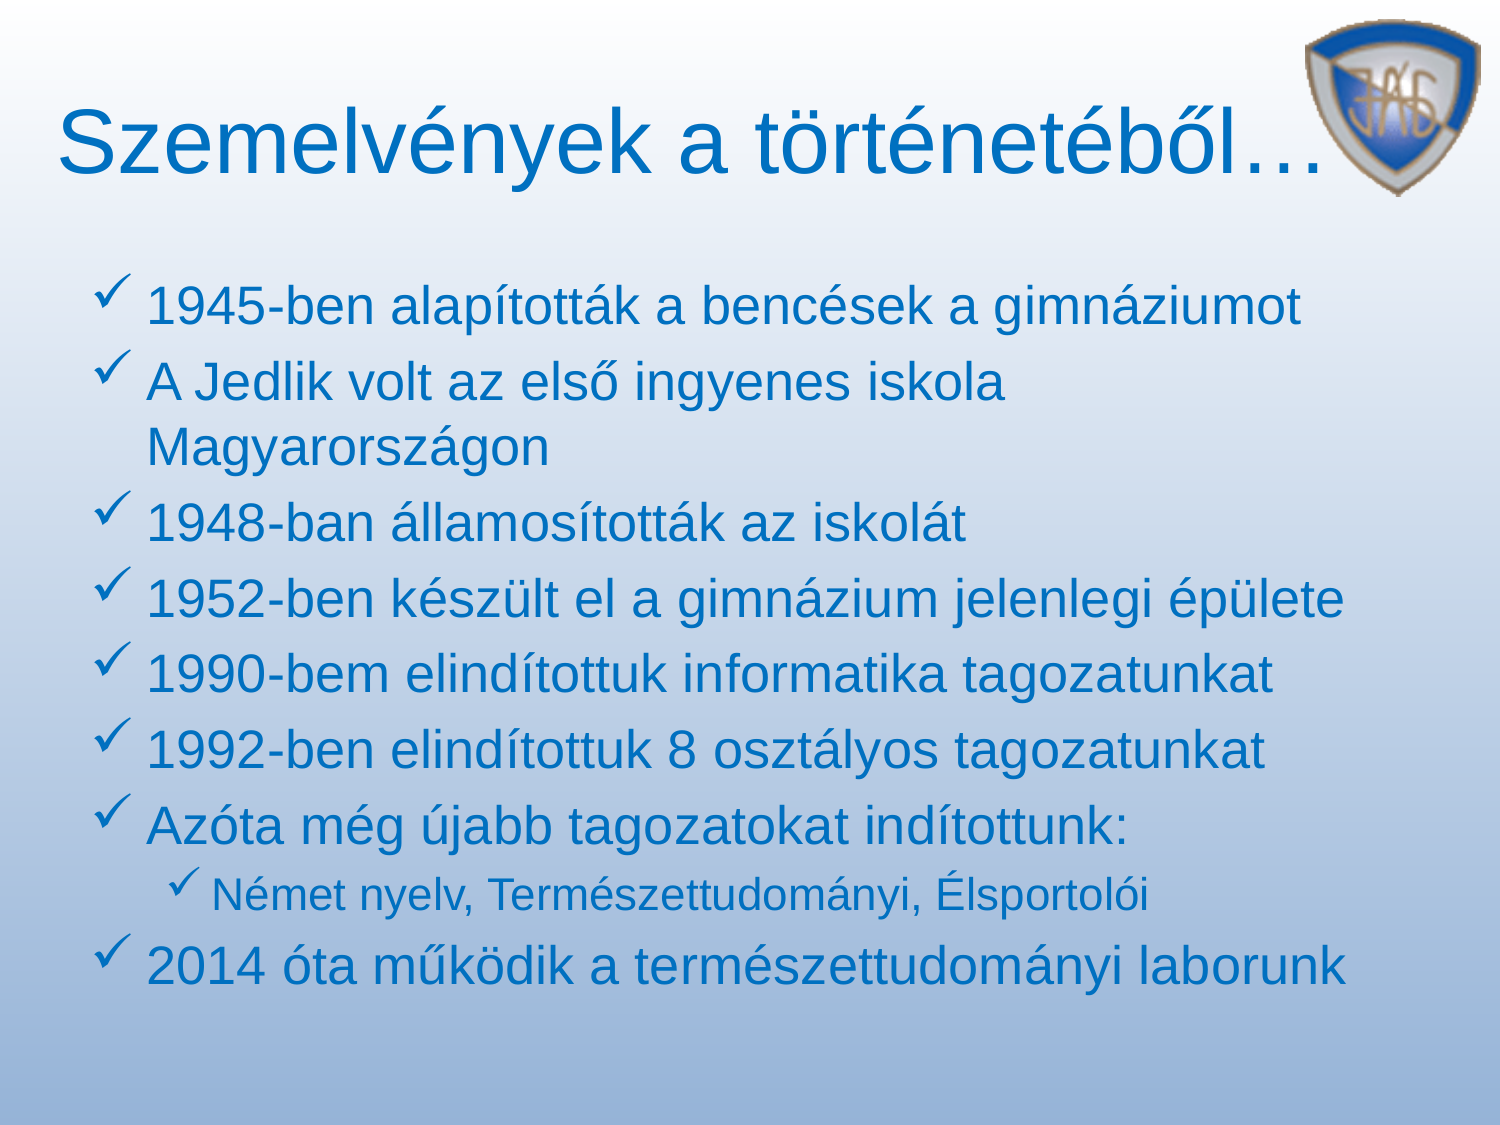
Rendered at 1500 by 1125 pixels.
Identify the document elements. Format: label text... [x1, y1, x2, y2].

picture [1305, 19, 1481, 197]
list 1945-ben alapították a bencések a gimnáziumot A Jedlik volt az első ingyenes iskola Magyarországon 1948-ban államosították az iskolát 1952-ben készült el a gimnázium jelenlegi épülete 1990-bem elindítottuk informatika tagozatunkat 1992-ben elindítottuk 8 osztályos tagozatunkat Azóta még újabb tagozatokat indítottunk: Német nyelv, Természettudományi, Élsportolói 2014 óta működik a természettudományi laborunk [75, 262, 1425, 1005]
title Szemelvények a történetéből… [41, 42, 1392, 231]
